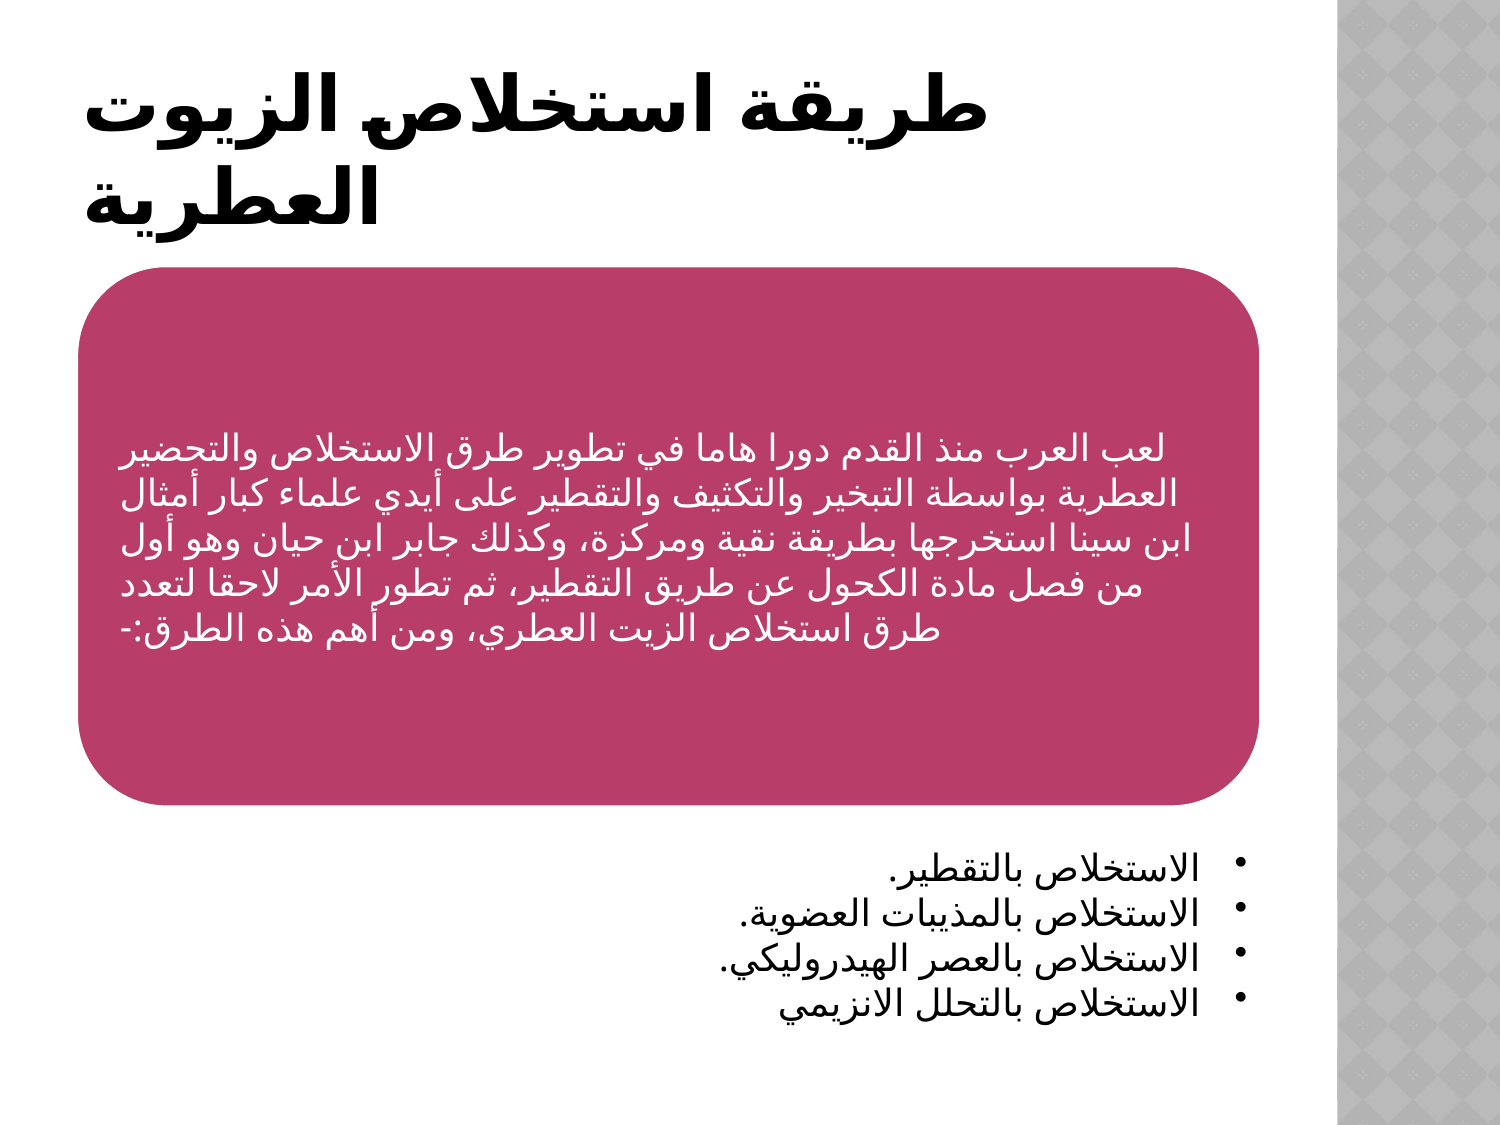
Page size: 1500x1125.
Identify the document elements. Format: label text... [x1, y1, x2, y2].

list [74, 263, 1263, 1060]
title طريقة استخلاص الزيوت العطرية [75, 52, 1263, 240]
